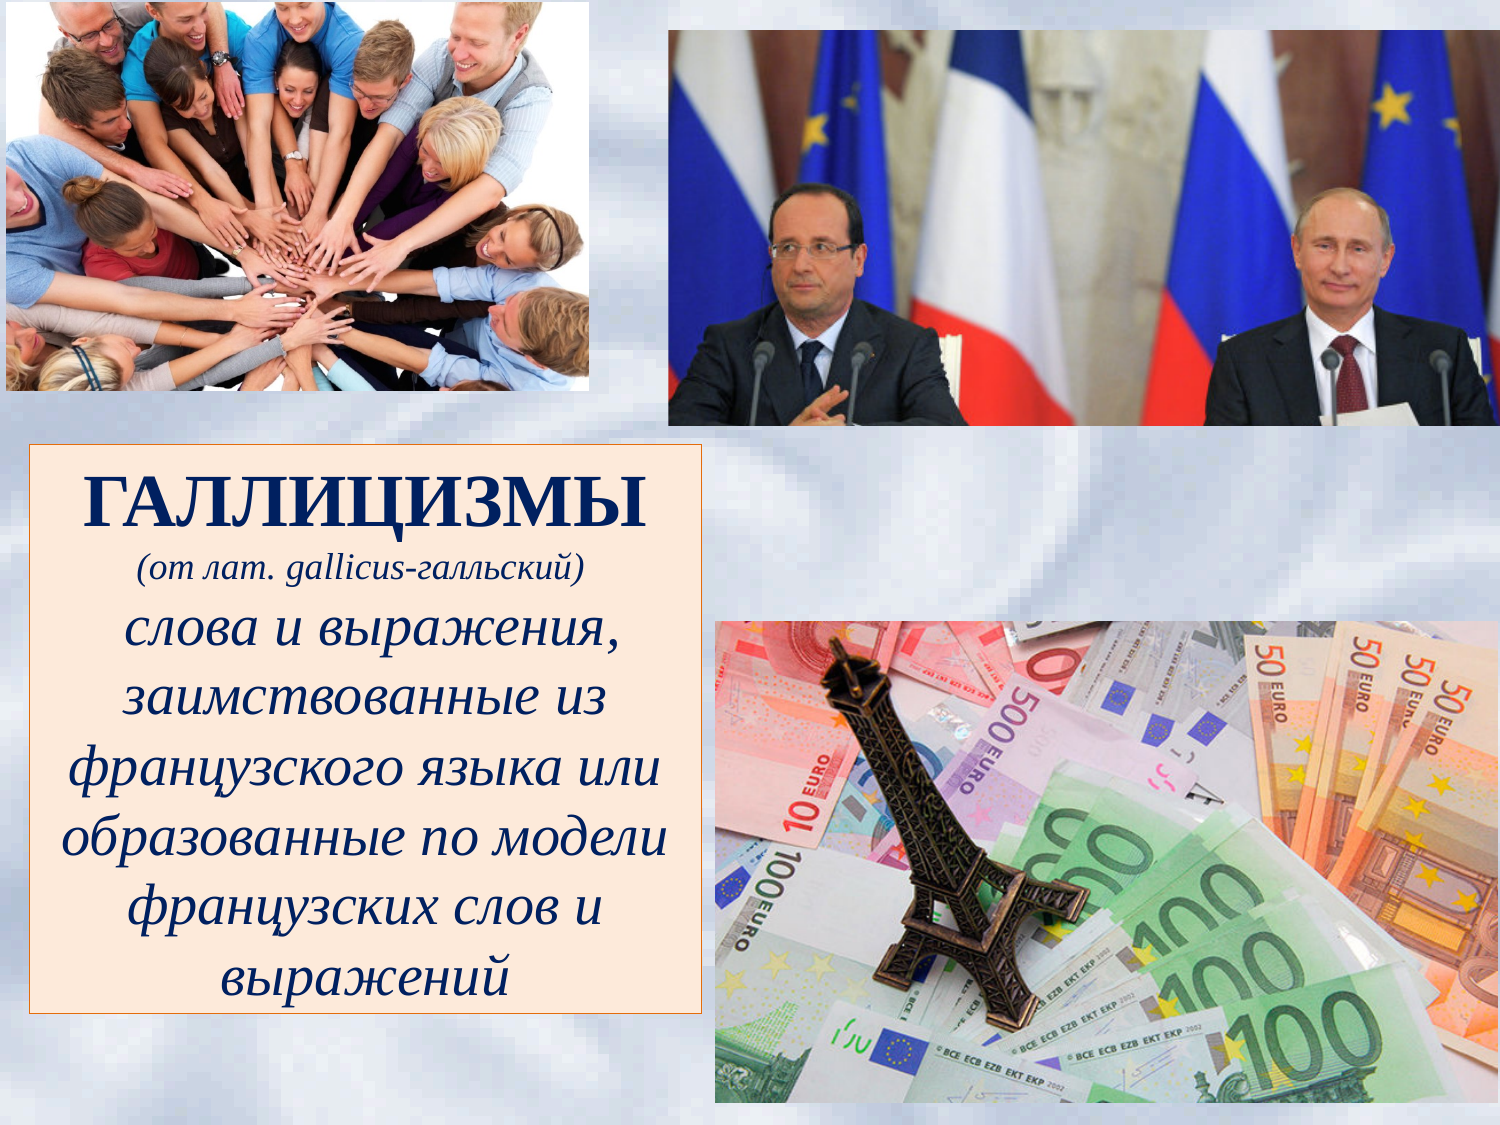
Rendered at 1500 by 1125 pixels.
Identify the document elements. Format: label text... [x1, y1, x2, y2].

picture [715, 621, 1498, 1103]
text_box ГАЛЛИЦИЗМЫ (от лат. gallicus-галльский) слова и выражения, заимствованные из французского языка или образованные по модели французских слов и выражений [29, 444, 702, 1014]
picture [667, 30, 1500, 427]
picture [6, 2, 589, 391]
